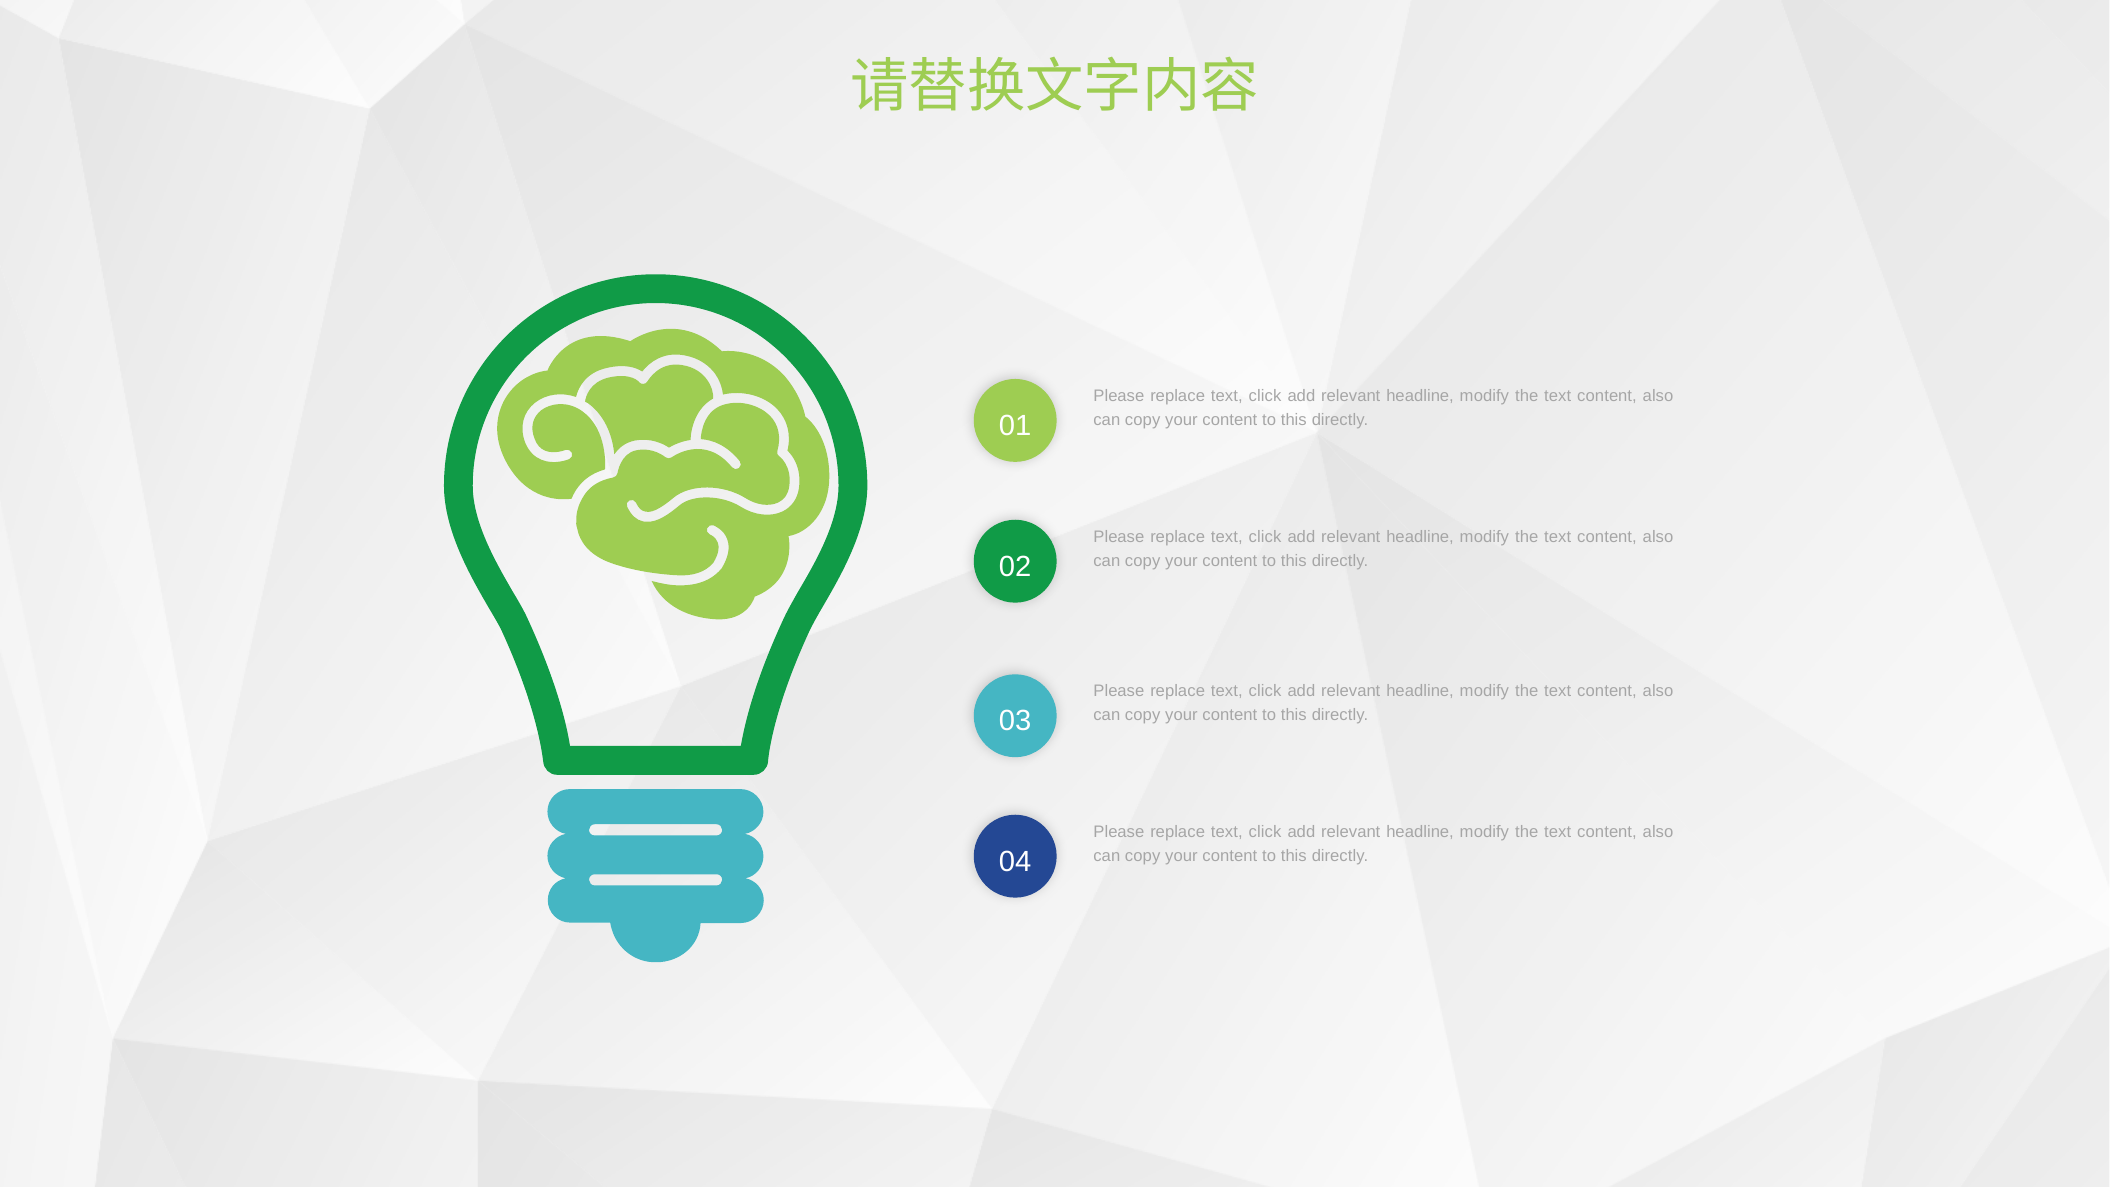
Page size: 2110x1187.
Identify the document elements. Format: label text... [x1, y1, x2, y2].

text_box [480, 307, 831, 621]
text_box 请替换文字内容 [795, 26, 1314, 125]
text_box [831, 367, 868, 593]
text_box Please replace text, click add relevant headline, modify the text content, also can copy your content to this directly. [1093, 380, 1675, 429]
text_box [496, 621, 815, 775]
text_box [542, 274, 769, 307]
text_box Please replace text, click add relevant headline, modify the text content, also can copy your content to this directly. [1093, 521, 1675, 570]
text_box Please replace text, click add relevant headline, modify the text content, also can copy your content to this directly. [1093, 676, 1675, 724]
text_box [443, 367, 480, 593]
text_box Please replace text, click add relevant headline, modify the text content, also can copy your content to this directly. [1093, 816, 1675, 865]
picture [0, 0, 2110, 1187]
text_box 04 [972, 813, 1058, 899]
text_box 01 [972, 377, 1058, 463]
text_box [547, 789, 764, 963]
text_box 02 [972, 518, 1058, 604]
text_box 03 [972, 673, 1058, 759]
